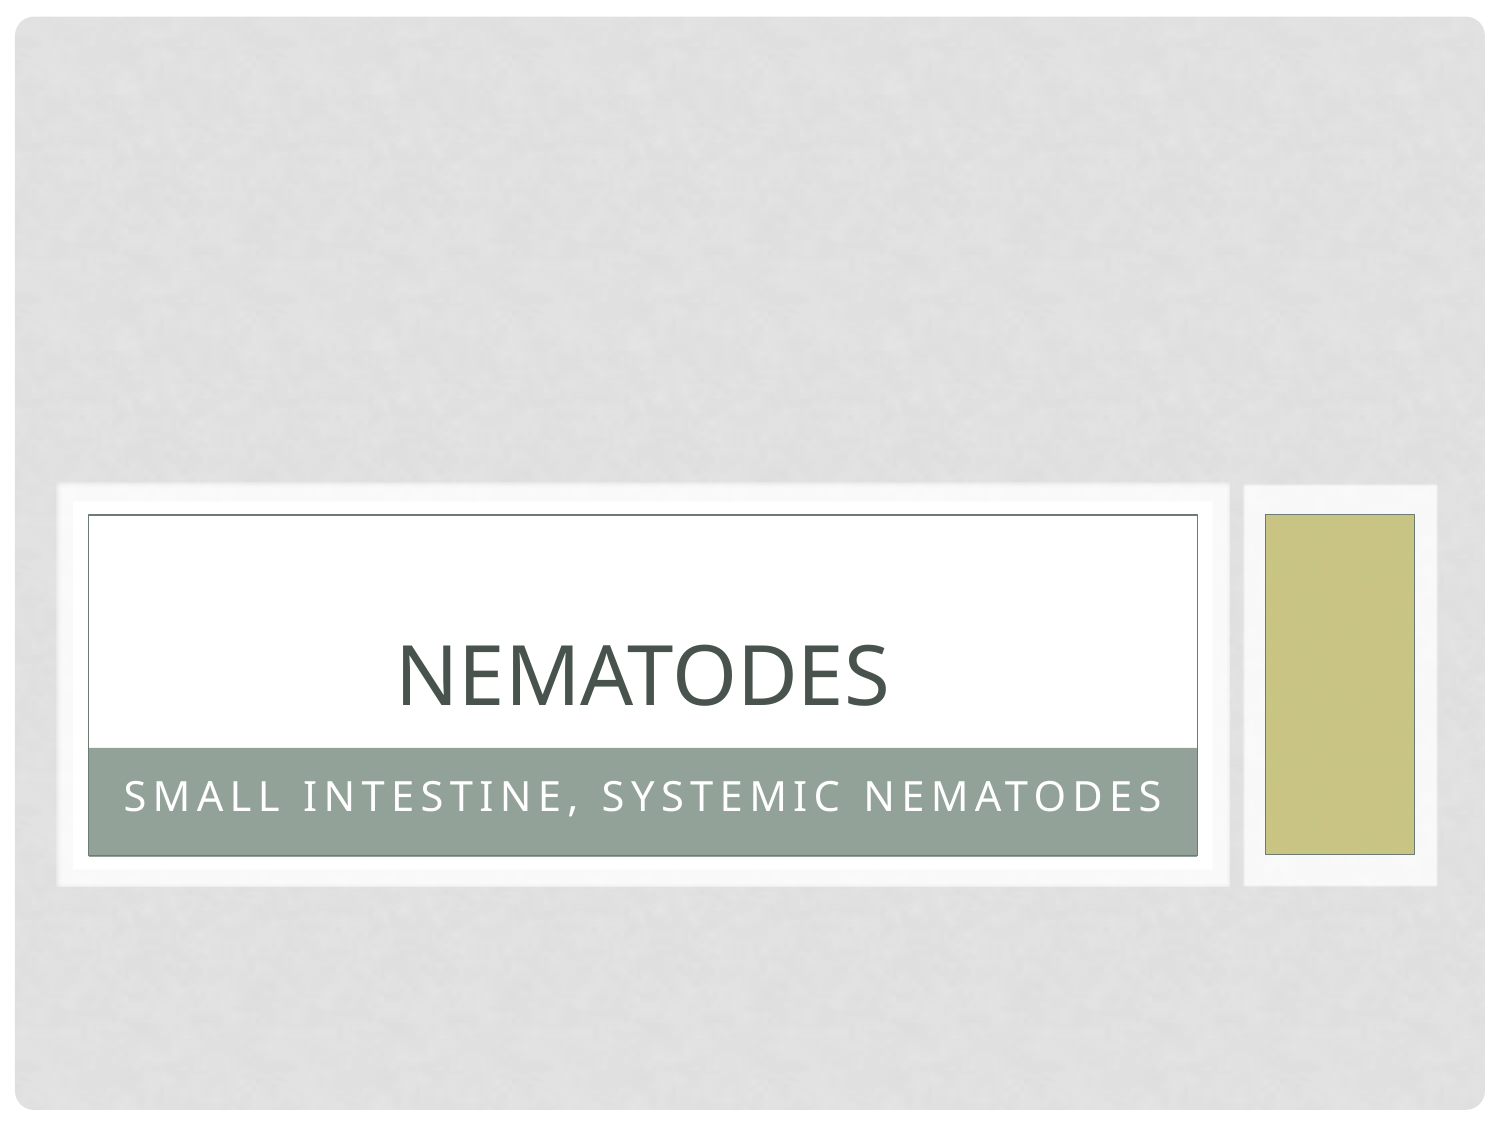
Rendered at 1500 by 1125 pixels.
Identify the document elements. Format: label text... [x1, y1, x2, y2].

subtitle Small intestine, systemic nematodes [105, 762, 1181, 838]
title Nematodes [99, 529, 1187, 730]
